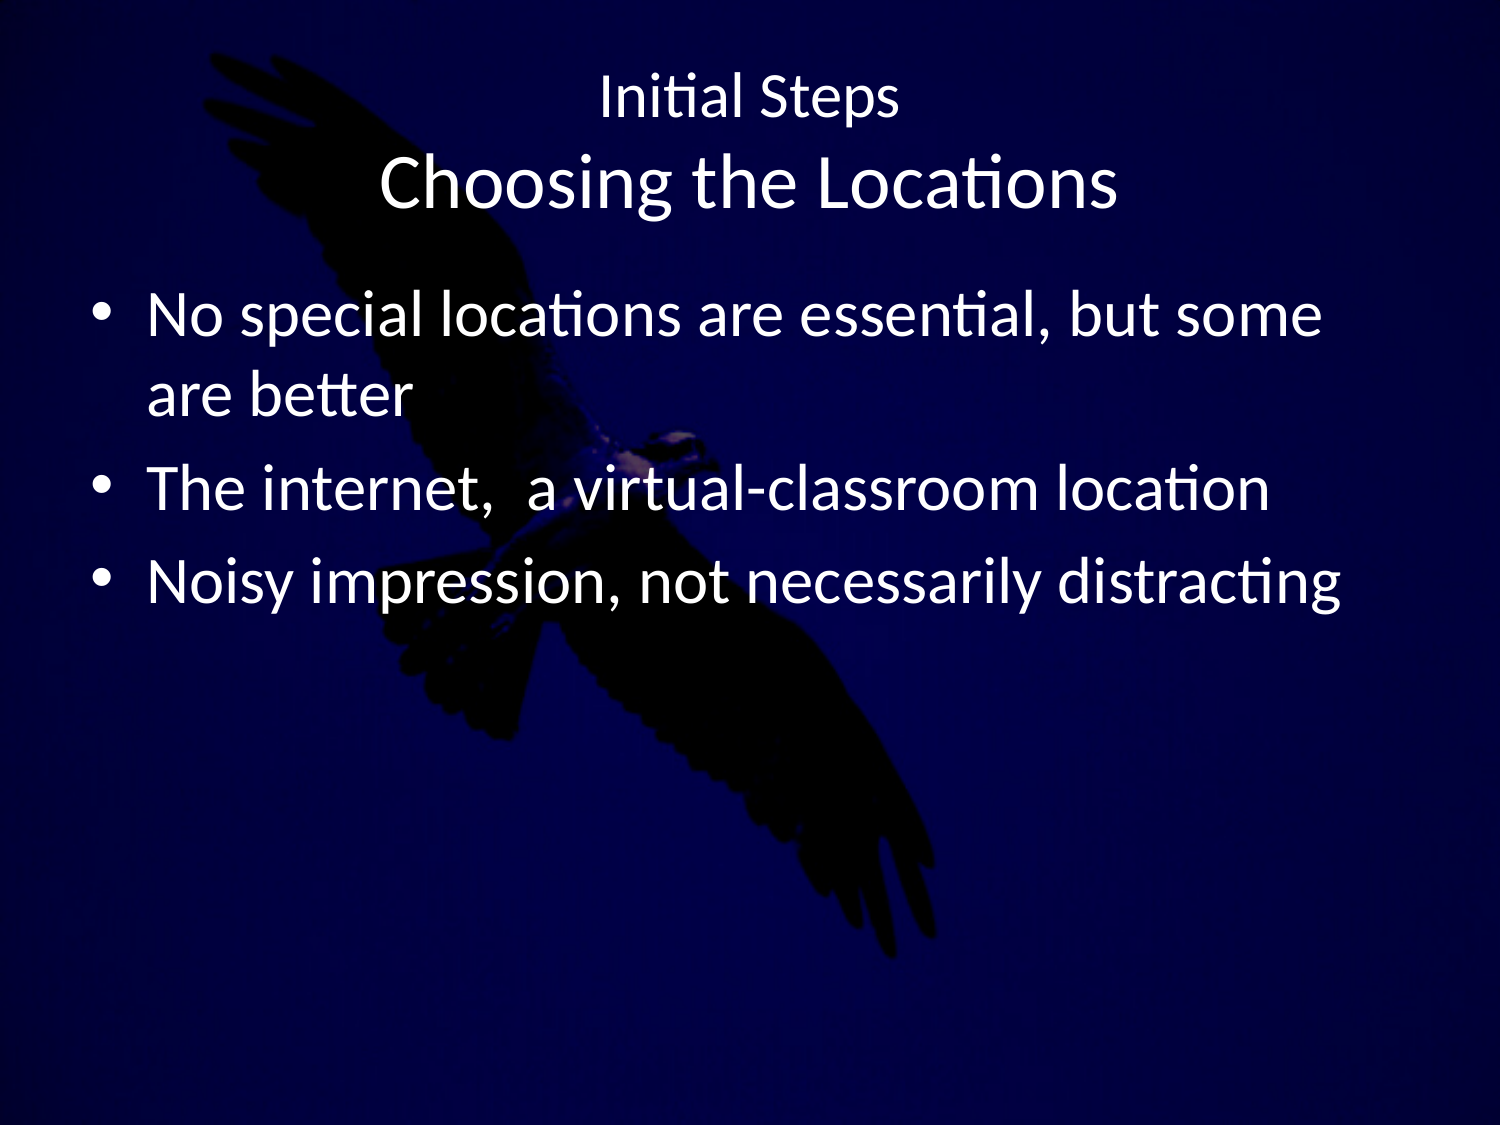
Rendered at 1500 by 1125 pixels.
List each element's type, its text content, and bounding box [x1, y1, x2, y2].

title Initial Steps Choosing the Locations [75, 45, 1425, 233]
picture [0, 0, 1500, 1125]
list No special locations are essential, but some are better The internet, a virtual-classroom location Noisy impression, not necessarily distracting [75, 262, 1425, 1005]
